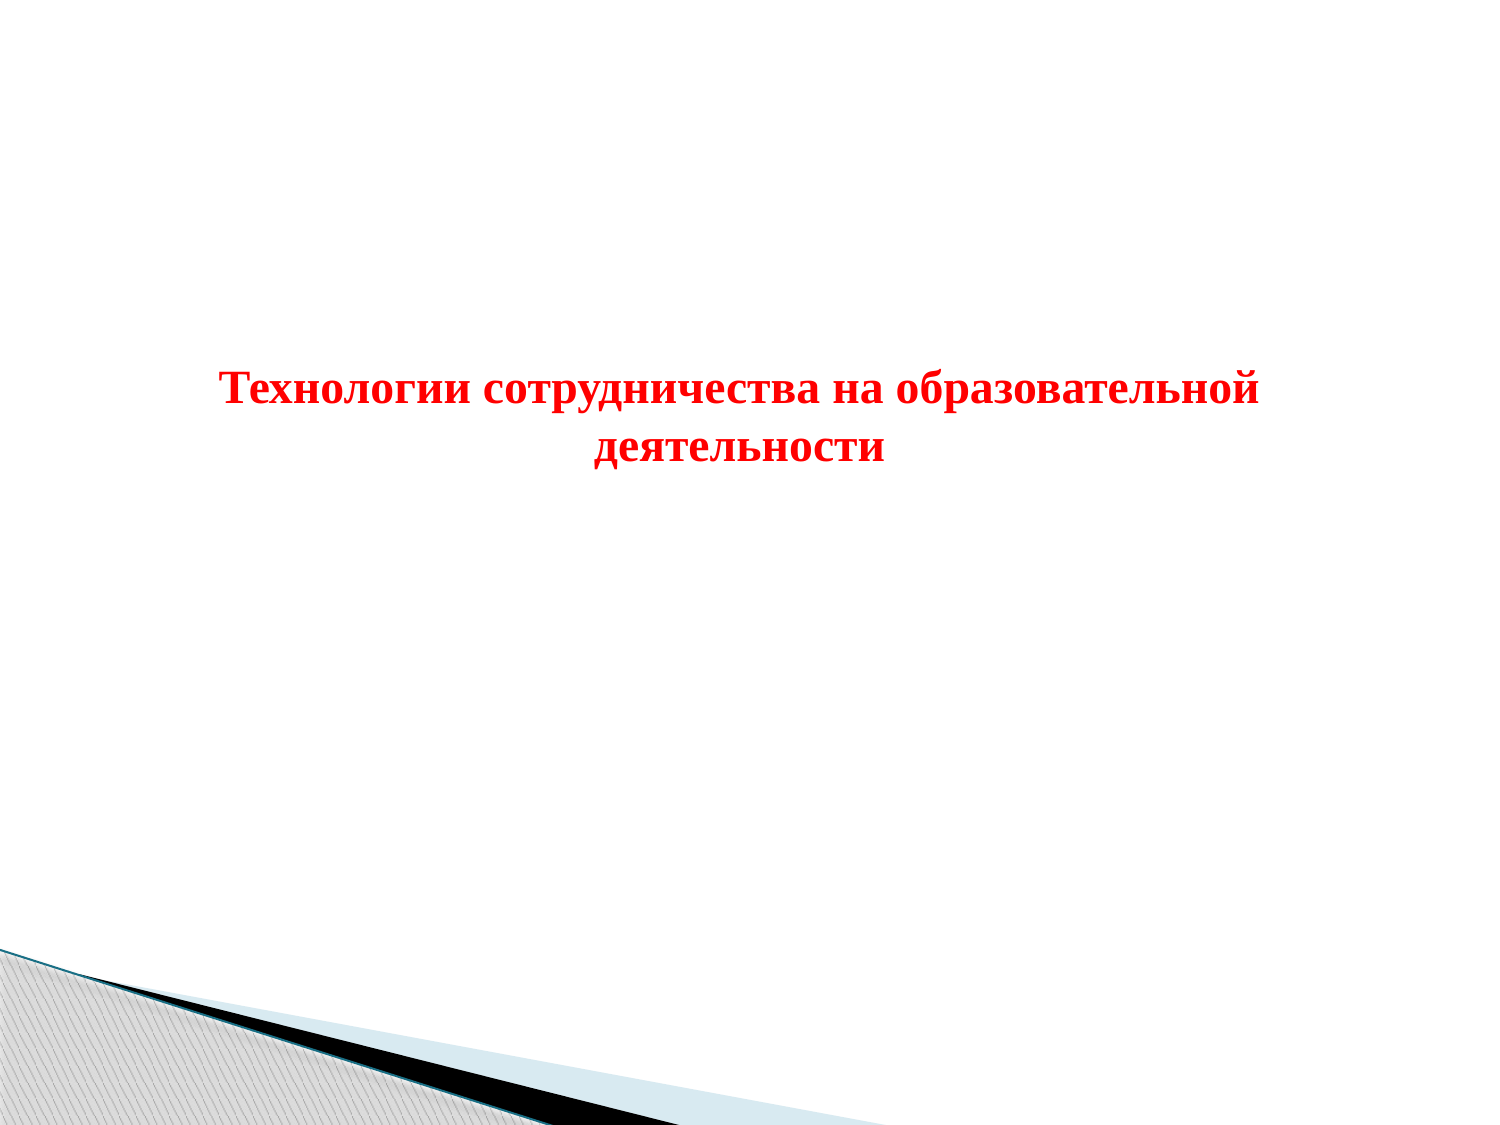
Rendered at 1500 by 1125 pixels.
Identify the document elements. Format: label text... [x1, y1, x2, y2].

title Технологии сотрудничества на образовательной деятельности [64, 290, 1415, 479]
